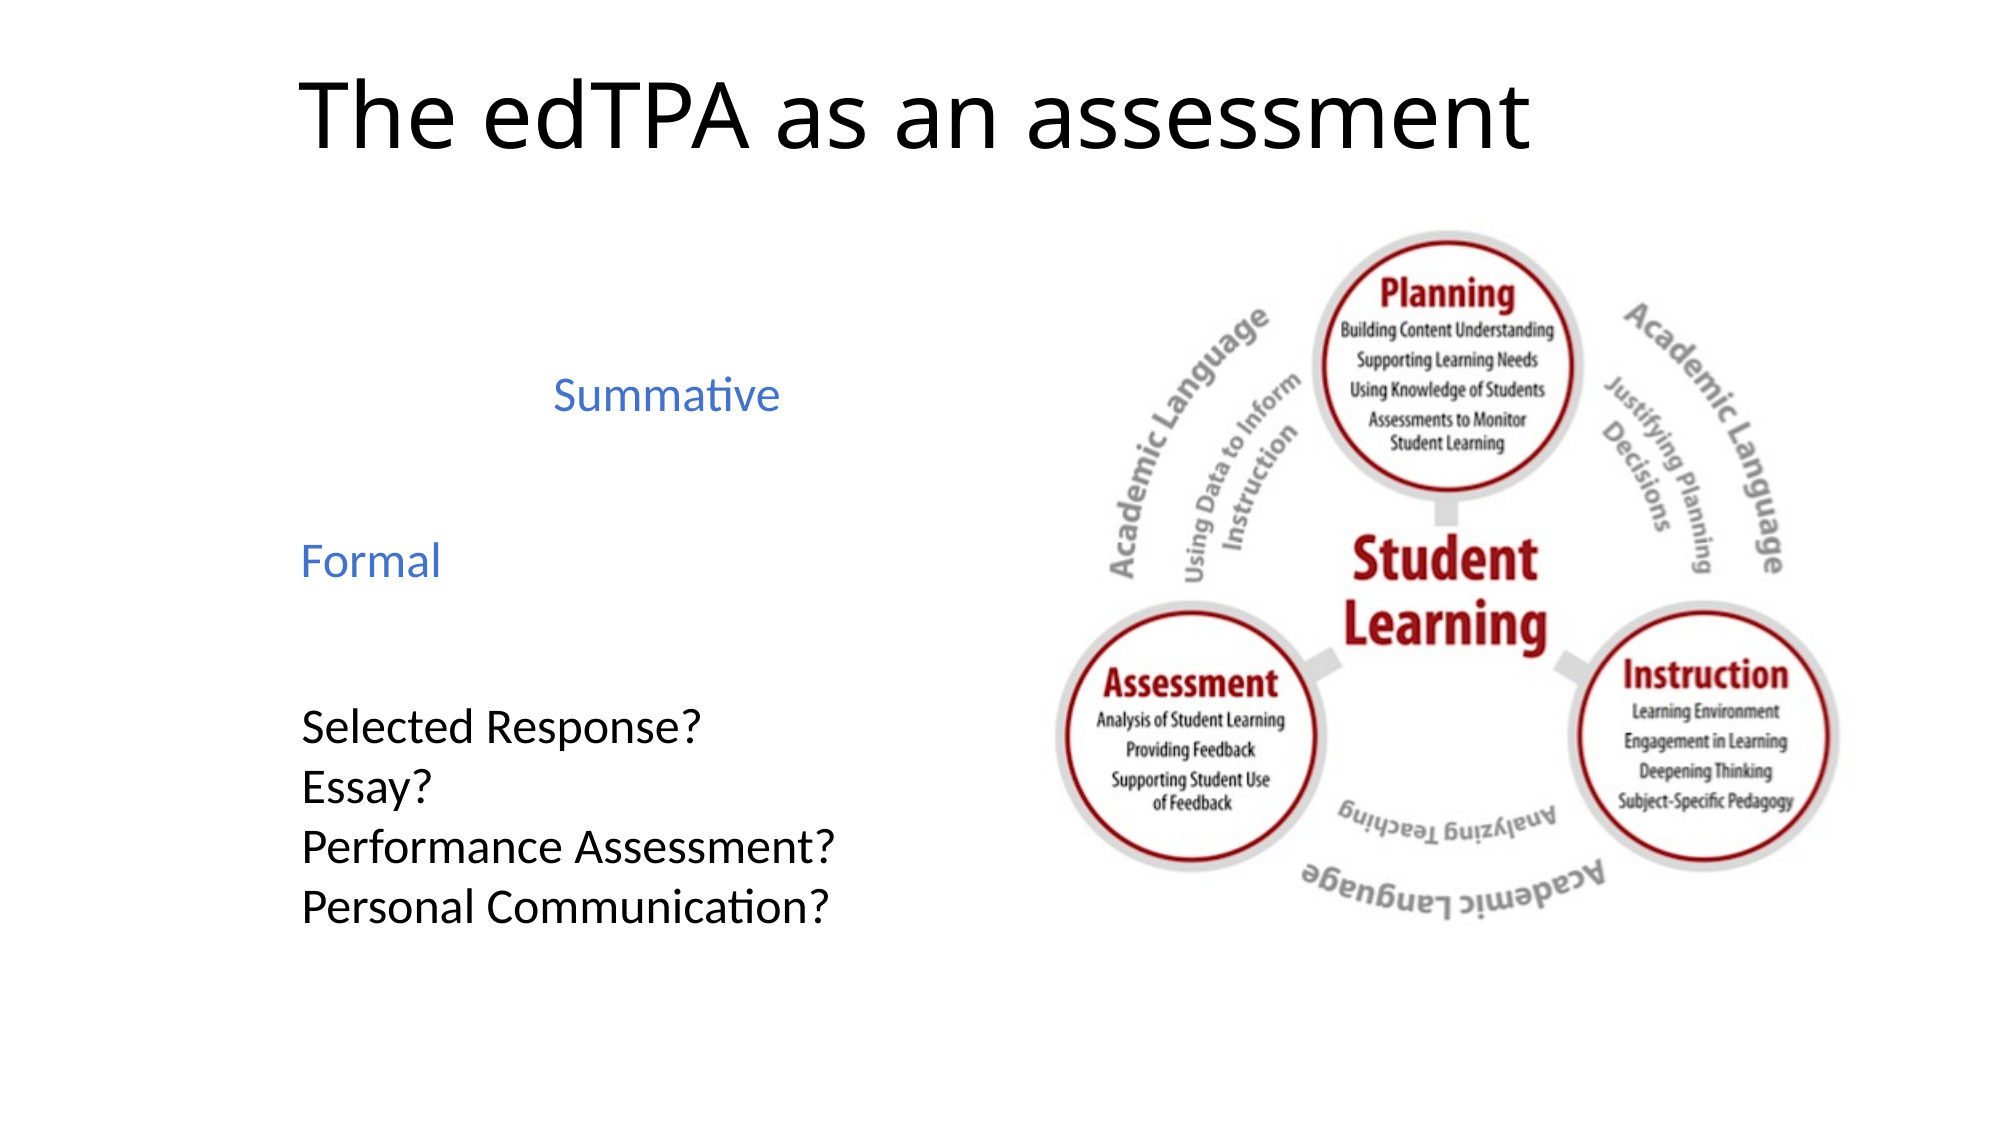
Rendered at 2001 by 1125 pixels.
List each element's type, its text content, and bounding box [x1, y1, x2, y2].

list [1033, 223, 1868, 938]
text_box Selected Response? Essay? Performance Assessment? Personal Communication? [286, 686, 869, 941]
text_box The edTPA as an assessment [283, 0, 1784, 238]
text_box Formal or Informal? [285, 519, 719, 595]
text_box Formative or Summative? [268, 353, 820, 429]
